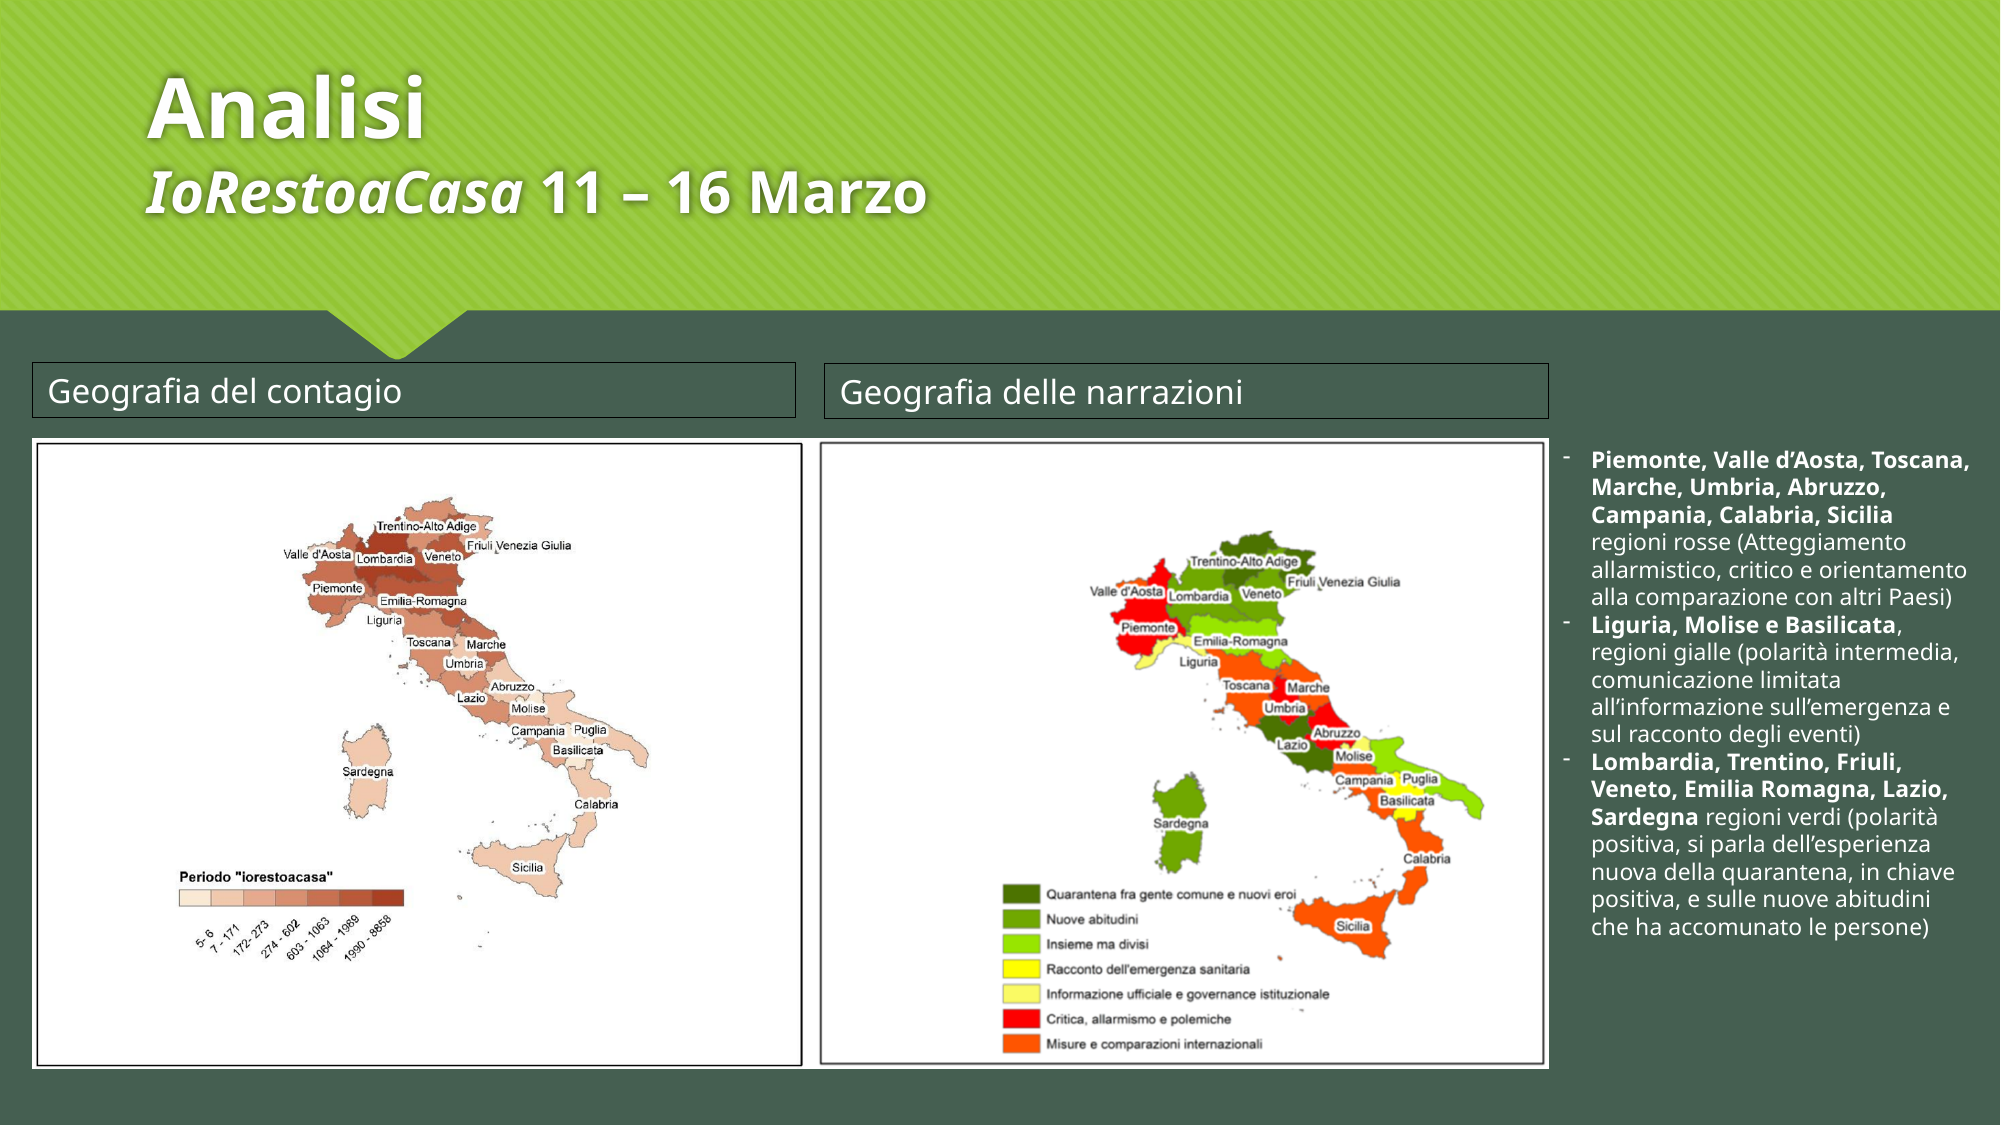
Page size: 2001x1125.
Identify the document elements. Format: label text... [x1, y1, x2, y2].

picture [32, 437, 1549, 1069]
title Analisi IoRestoaCasa 11 – 16 Marzo [132, 73, 1868, 233]
text_box Piemonte, Valle d’Aosta, Toscana, Marche, Umbria, Abruzzo, Campania, Calabria, Sicilia regioni rosse (Atteggiamento allarmistico, critico e orientamento alla comparazione con altri Paesi) Liguria, Molise e Basilicata, regioni gialle (polarità intermedia, comunicazione limitata all’informazione sull’emergenza e sul racconto degli eventi) Lombardia, Trentino, Friuli, Veneto, Emilia Romagna, Lazio, Sardegna regioni verdi (polarità positiva, si parla dell’esperienza nuova della quarantena, in chiave positiva, e sulle nuove abitudini che ha accomunato le persone) [1549, 438, 1989, 975]
text_box Geografia delle narrazioni [824, 363, 1549, 419]
text_box Geografia del contagio [32, 362, 796, 418]
